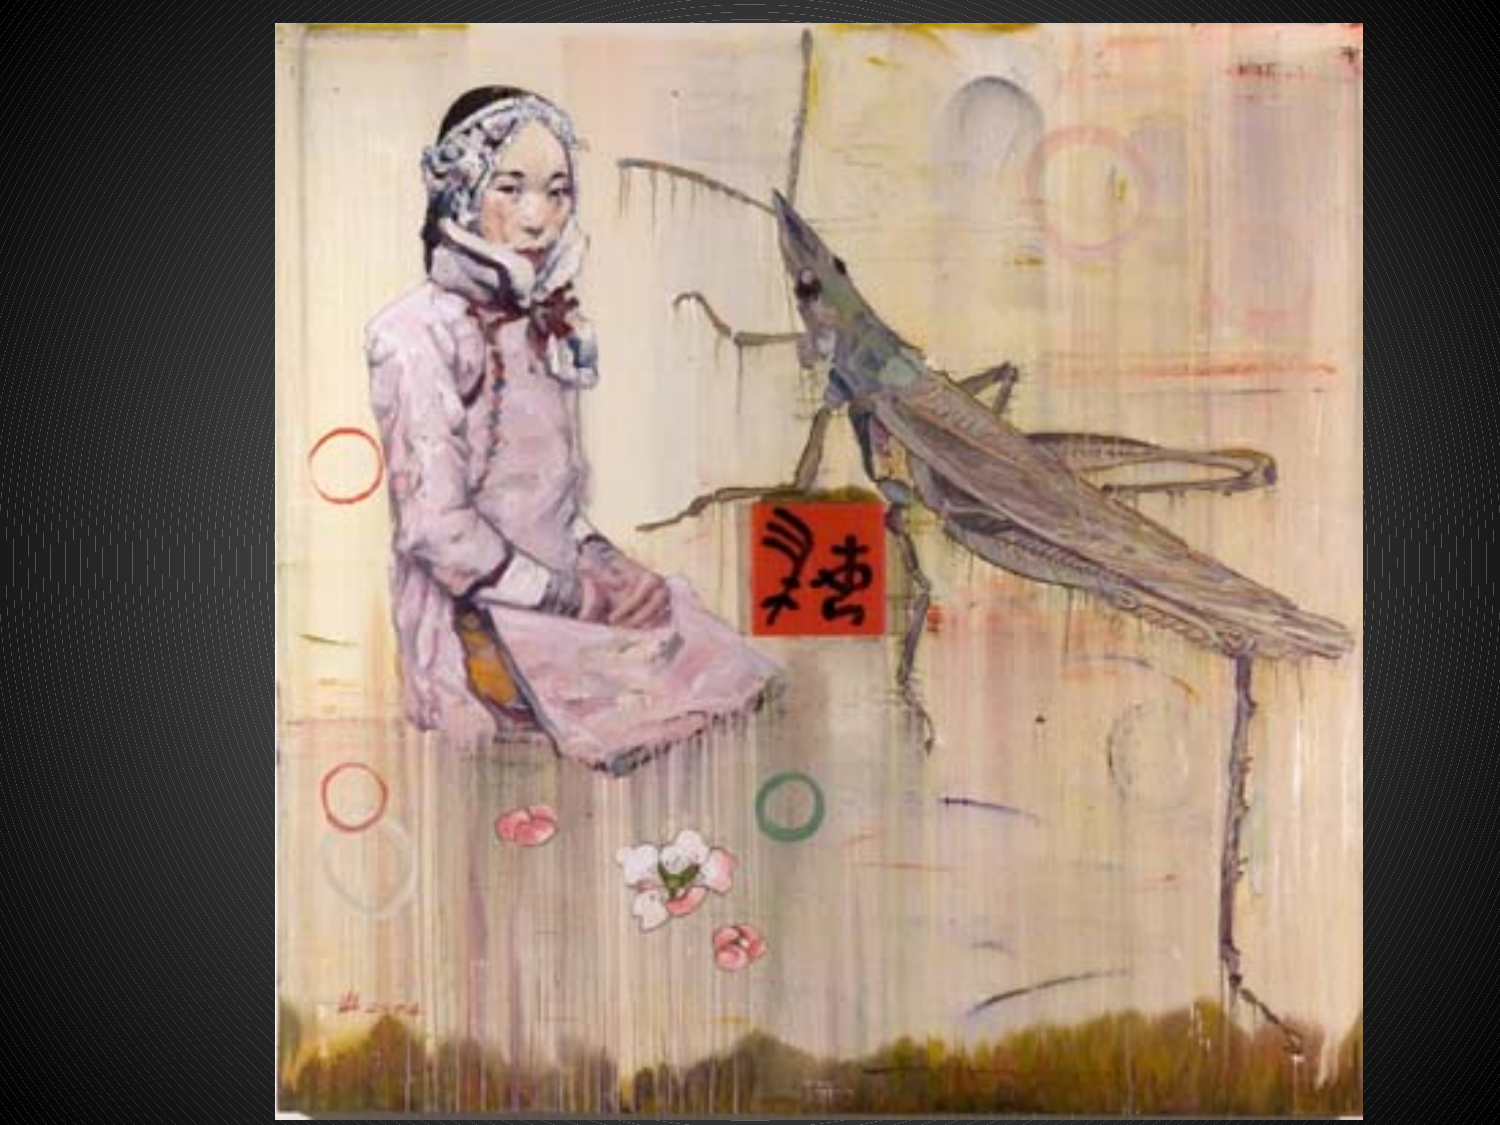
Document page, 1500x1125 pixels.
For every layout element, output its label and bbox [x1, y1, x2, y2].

picture [274, 23, 1363, 1120]
